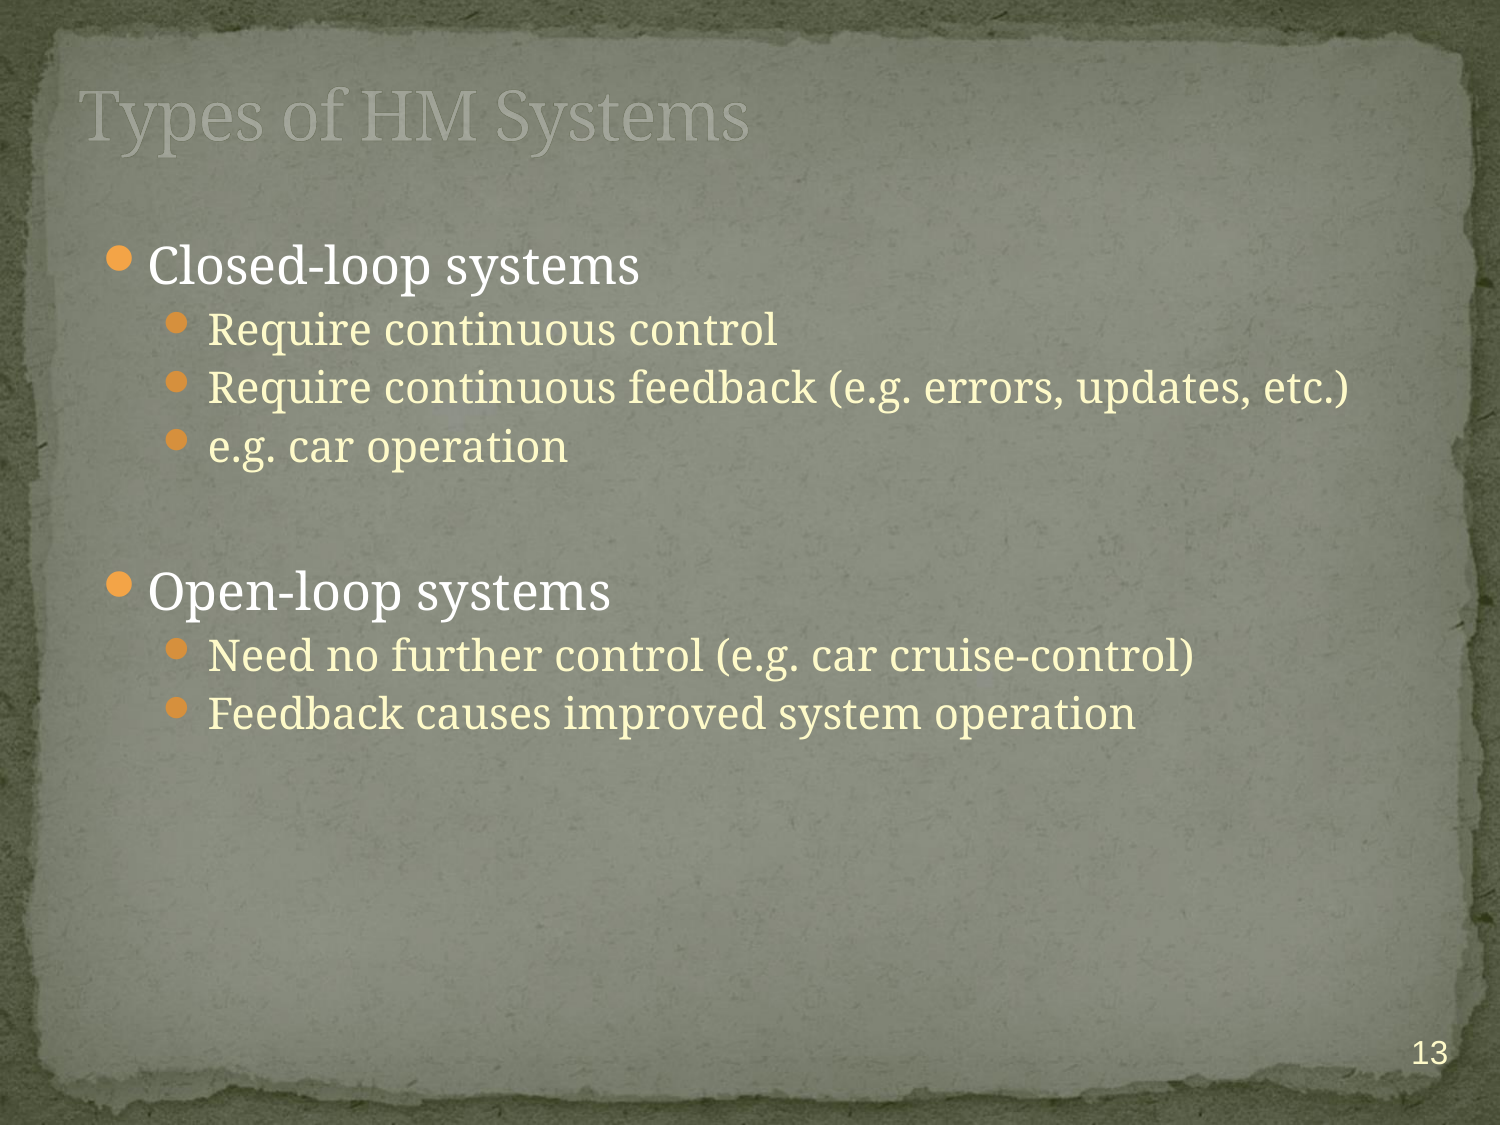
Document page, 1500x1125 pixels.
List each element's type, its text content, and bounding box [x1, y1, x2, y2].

slide_number 13 [1379, 1014, 1480, 1089]
list Closed-loop systems Require continuous control Require continuous feedback (e.g. errors, updates, etc.) e.g. car operation Open-loop systems Need no further control (e.g. car cruise-control) Feedback causes improved system operation [87, 149, 1438, 1113]
picture [0, 0, 1500, 1125]
title Types of HM Systems [62, 62, 1413, 163]
